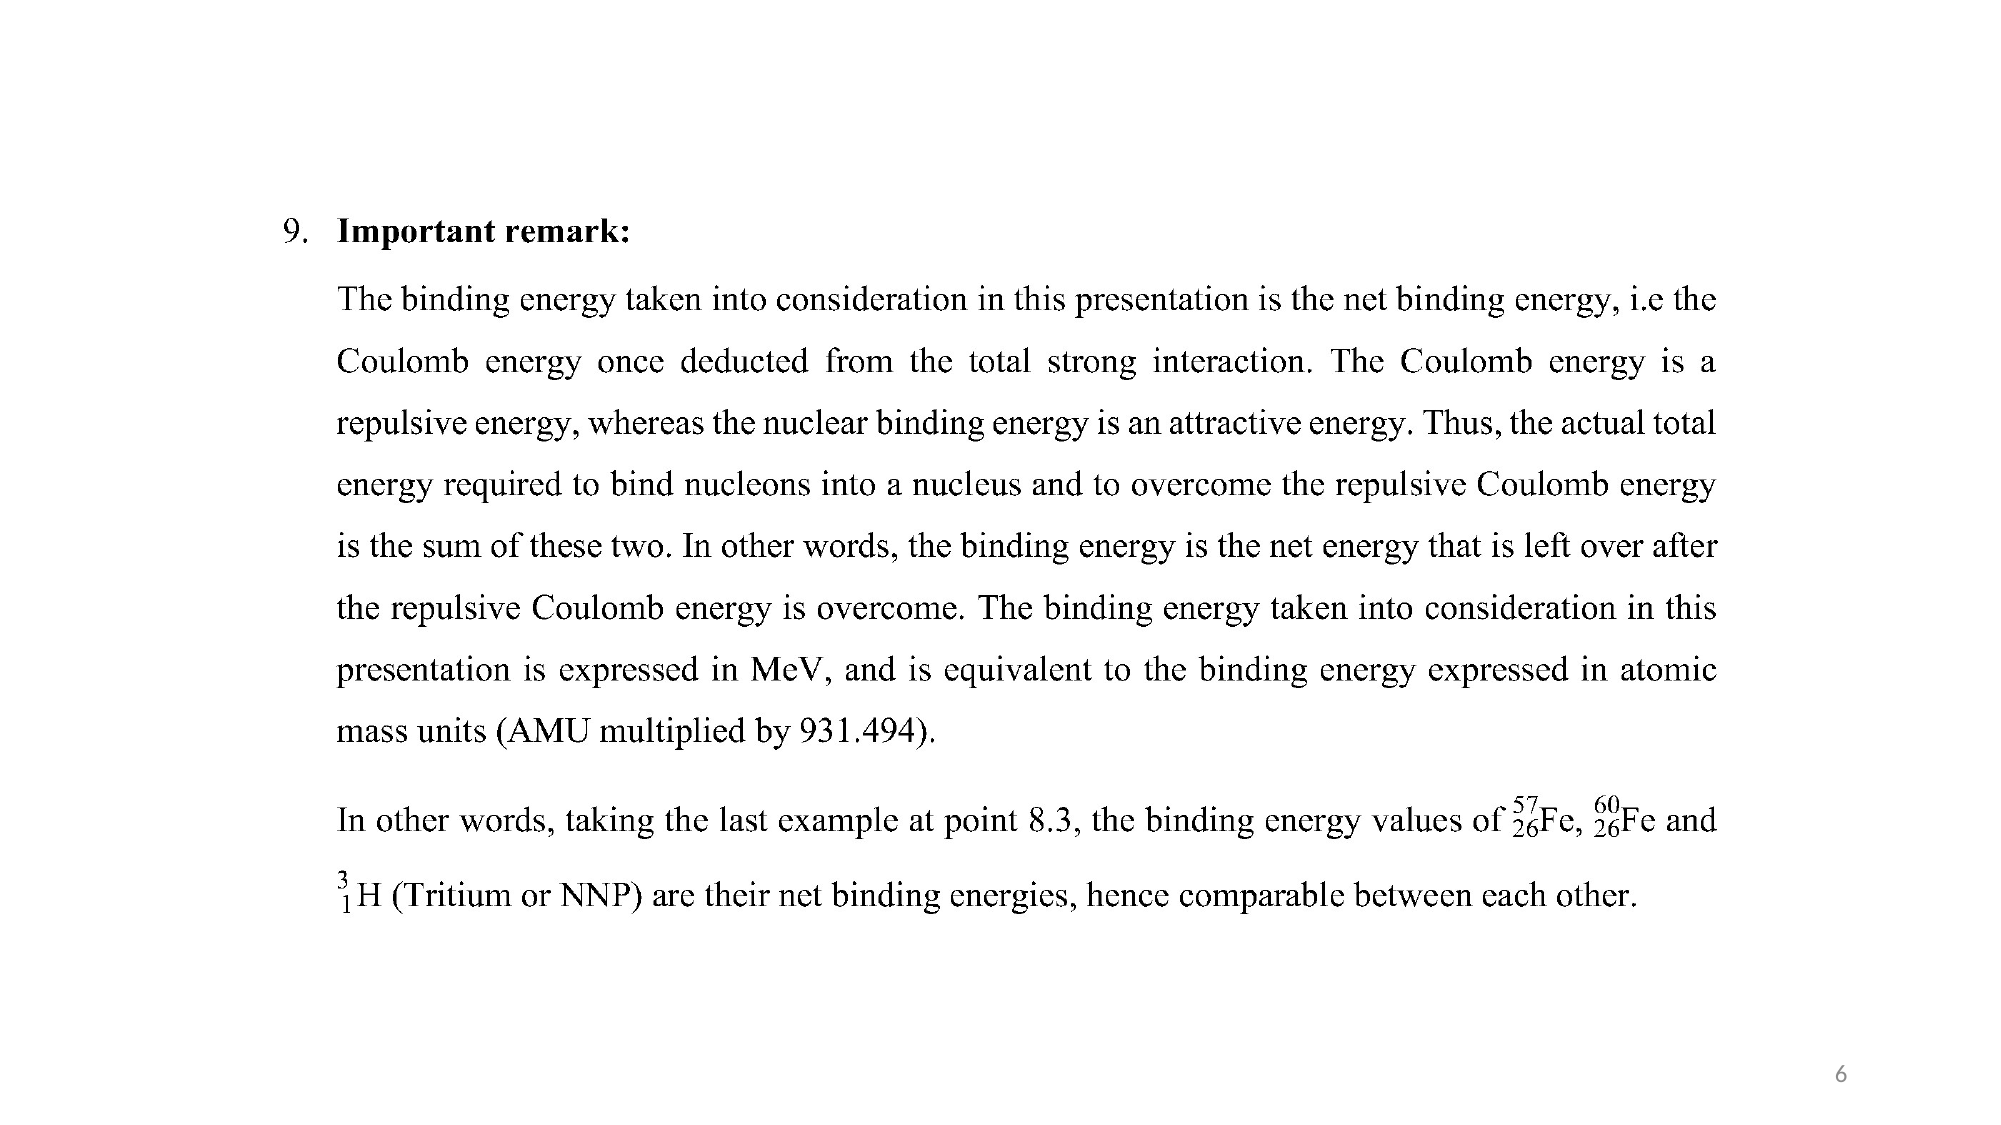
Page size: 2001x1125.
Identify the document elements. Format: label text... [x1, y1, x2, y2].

slide_number 6 [1412, 1042, 1863, 1103]
picture [114, 117, 1886, 1000]
